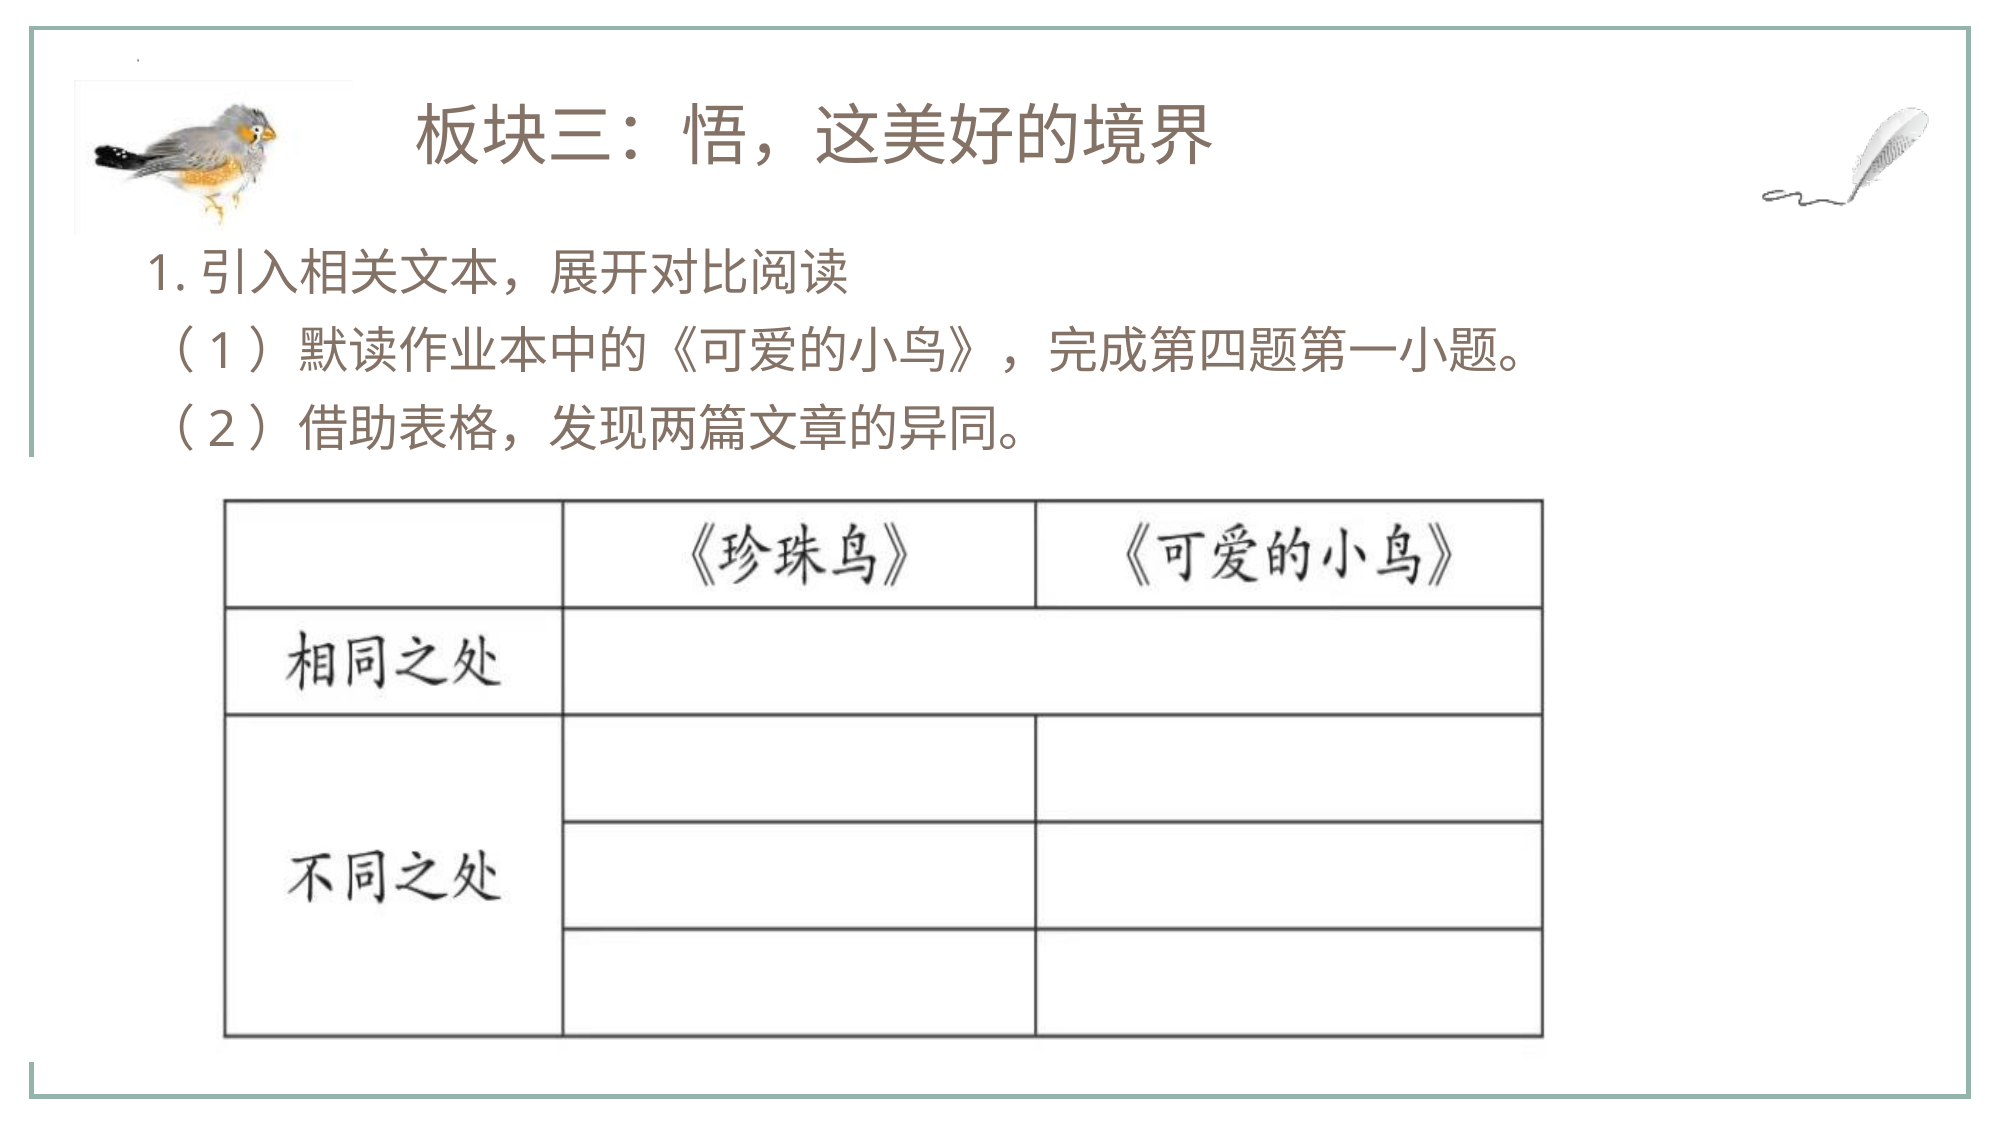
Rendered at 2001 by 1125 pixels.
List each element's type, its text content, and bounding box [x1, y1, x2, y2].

text_box 板块三：悟，这美好的境界 [399, 61, 1391, 215]
text_box [30, 27, 1970, 1098]
picture [0, 457, 1772, 1062]
picture [74, 80, 353, 234]
text_box 1.引入相关文本，展开对比阅读 （1）默读作业本中的《可爱的小鸟》，完成第四题第一小题。 （2）借助表格，发现两篇文章的异同。 2.推进对主题的理解：信赖，往往创造处美好的境界。 3.品鉴首尾的表达手法 （1）呈现问题，引发思考：比较两篇文章，虽然主题相同，但是结局不同，开篇与结尾更是不尽相同，你更喜欢哪一种，说说理由。 （2）呈现名家评论，加深理解。 [130, 215, 1716, 457]
picture [1750, 61, 1941, 252]
